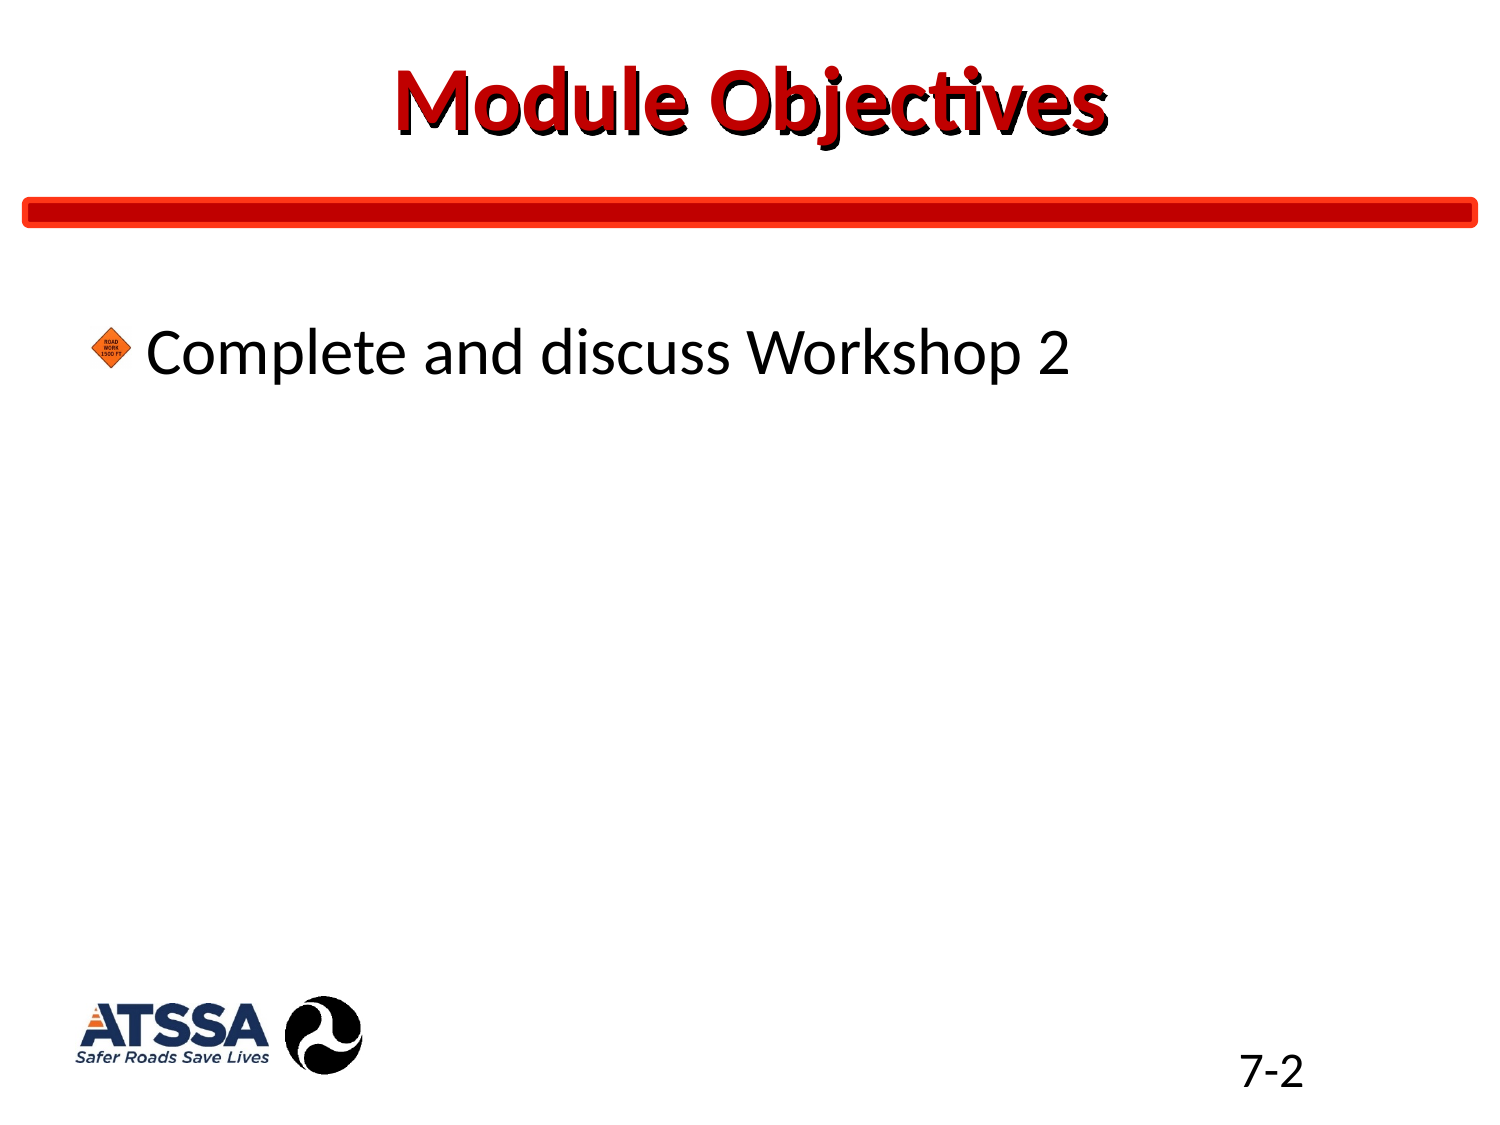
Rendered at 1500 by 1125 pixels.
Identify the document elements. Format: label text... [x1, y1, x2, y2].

picture [276, 1013, 370, 1077]
picture [75, 1013, 269, 1063]
list Complete and discuss Workshop 2 [74, 299, 1451, 1013]
title Module Objectives [0, 0, 1500, 188]
picture [90, 326, 132, 369]
